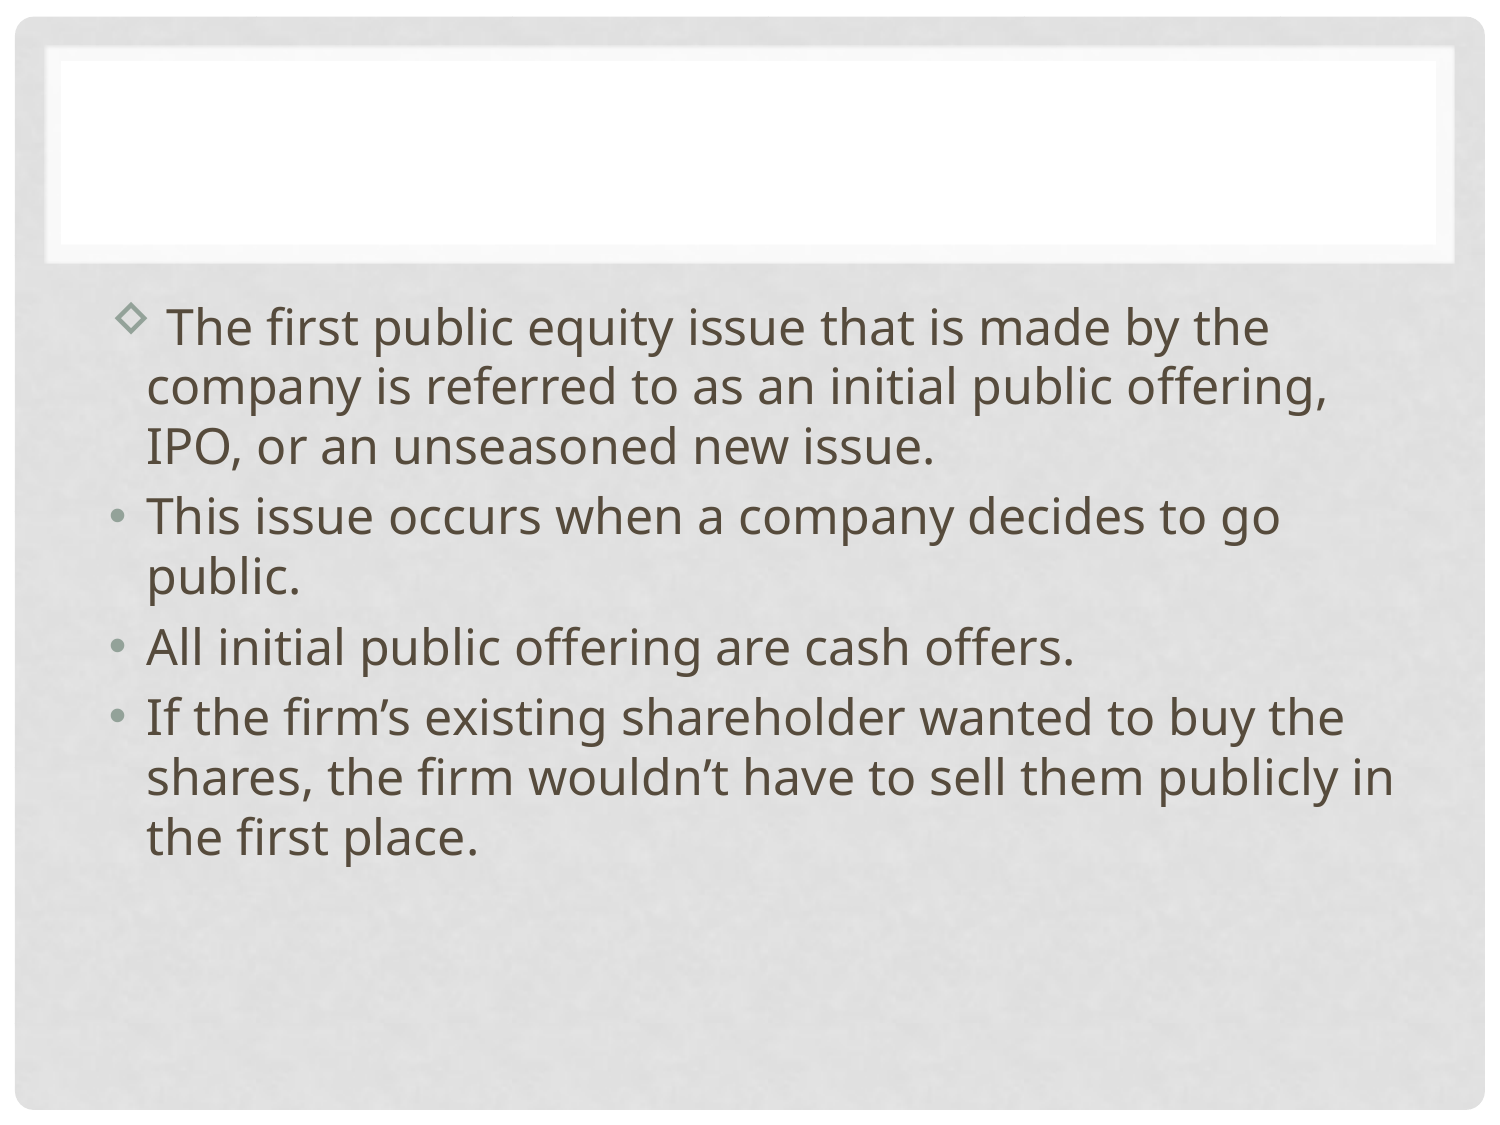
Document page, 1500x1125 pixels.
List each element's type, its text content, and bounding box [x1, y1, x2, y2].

list The first public equity issue that is made by the company is referred to as an initial public offering, IPO, or an unseasoned new issue. This issue occurs when a company decides to go public. All initial public offering are cash offers. If the firm’s existing shareholder wanted to buy the shares, the firm wouldn’t have to sell them publicly in the first place. [75, 287, 1425, 1005]
